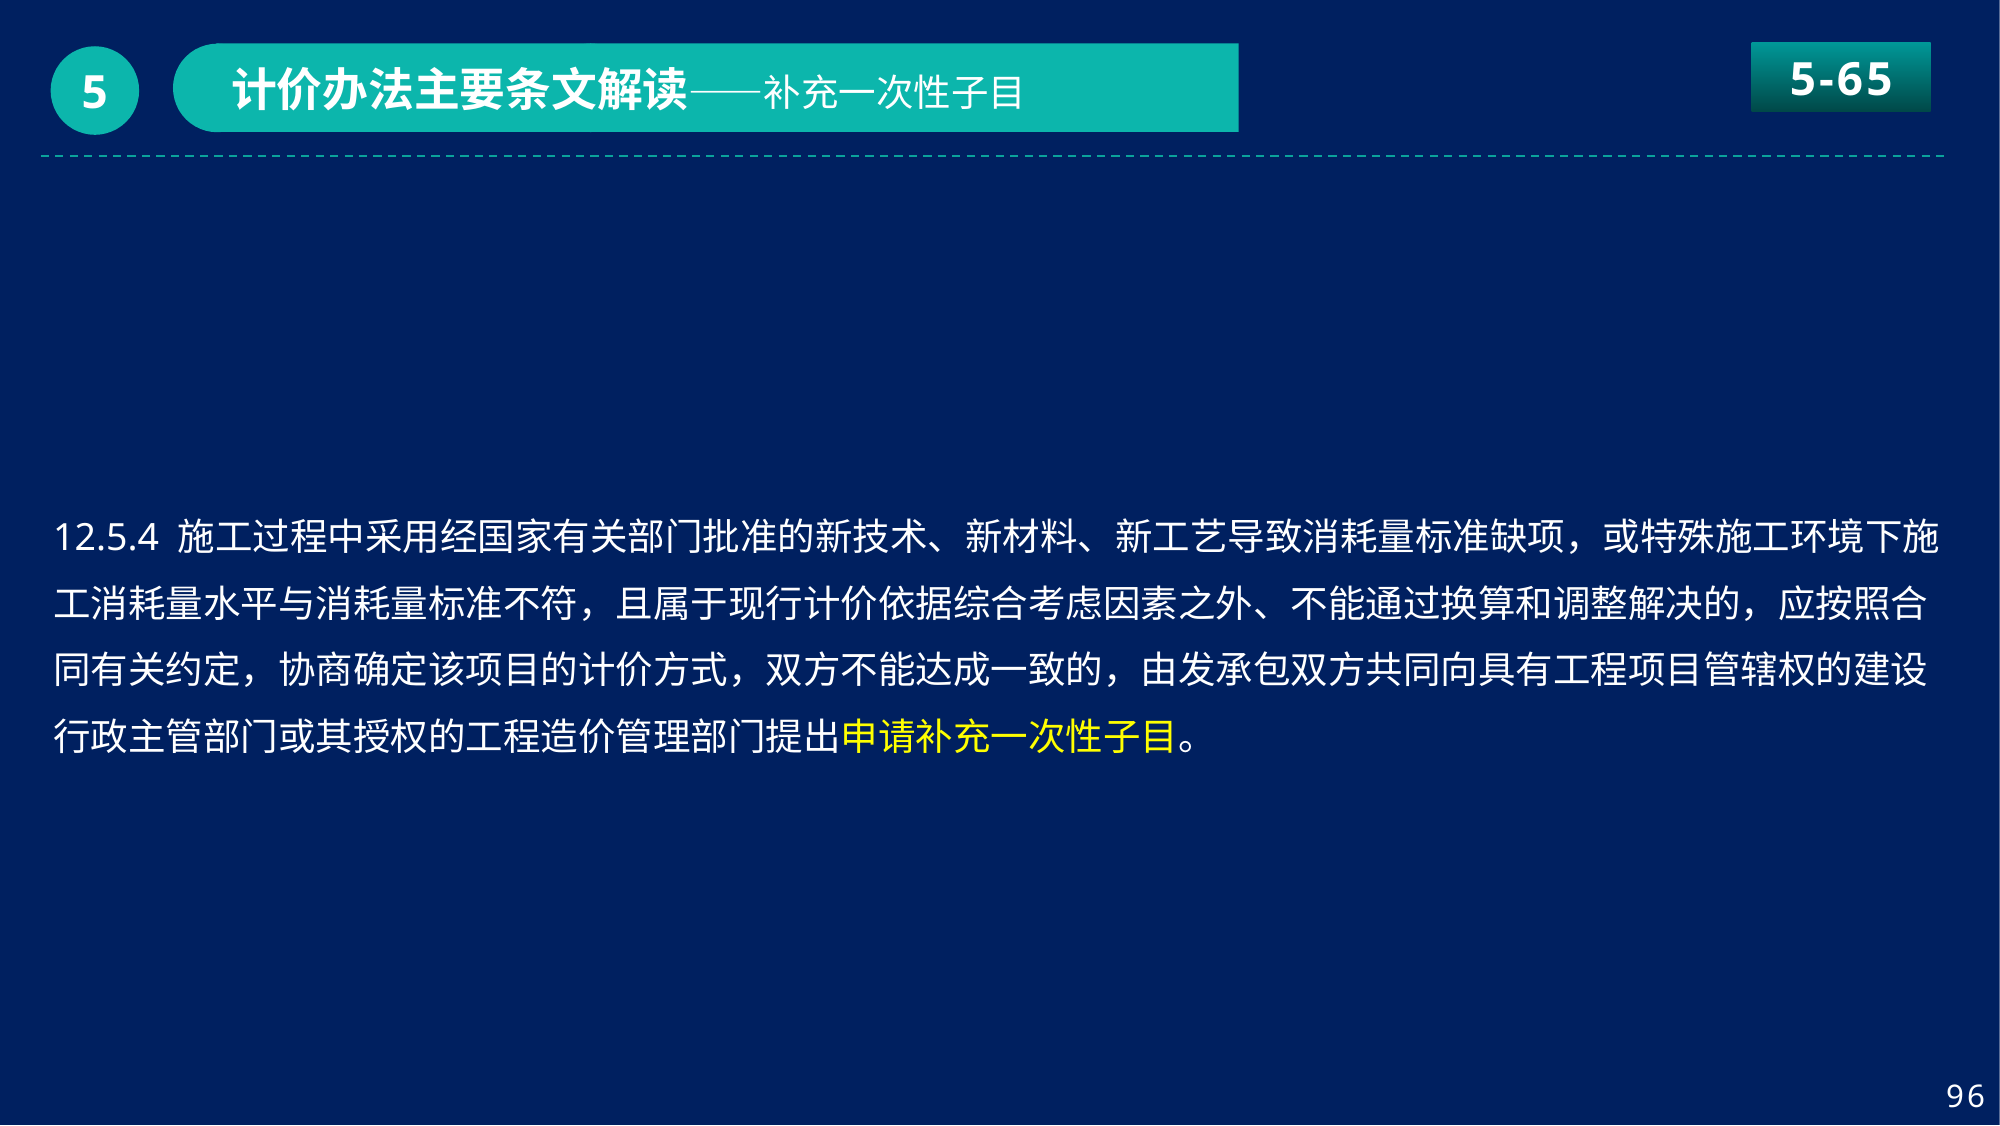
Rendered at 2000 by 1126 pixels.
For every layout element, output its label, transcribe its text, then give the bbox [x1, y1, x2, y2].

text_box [40, 43, 1950, 157]
text_box 96 [1905, 1065, 2000, 1126]
text_box 12.5.4 施工过程中采用经国家有关部门批准的新技术、新材料、新工艺导致消耗量标准缺项，或特殊施工环境下施工消耗量水平与消耗量标准不符，且属于现行计价依据综合考虑因素之外、不能通过换算和调整解决的，应按照合同有关约定，协商确定该项目的计价方式，双方不能达成一致的，由发承包双方共同向具有工程项目管辖权的建设行政主管部门或其授权的工程造价管理部门提出申请补充一次性子目。 [38, 484, 1964, 765]
